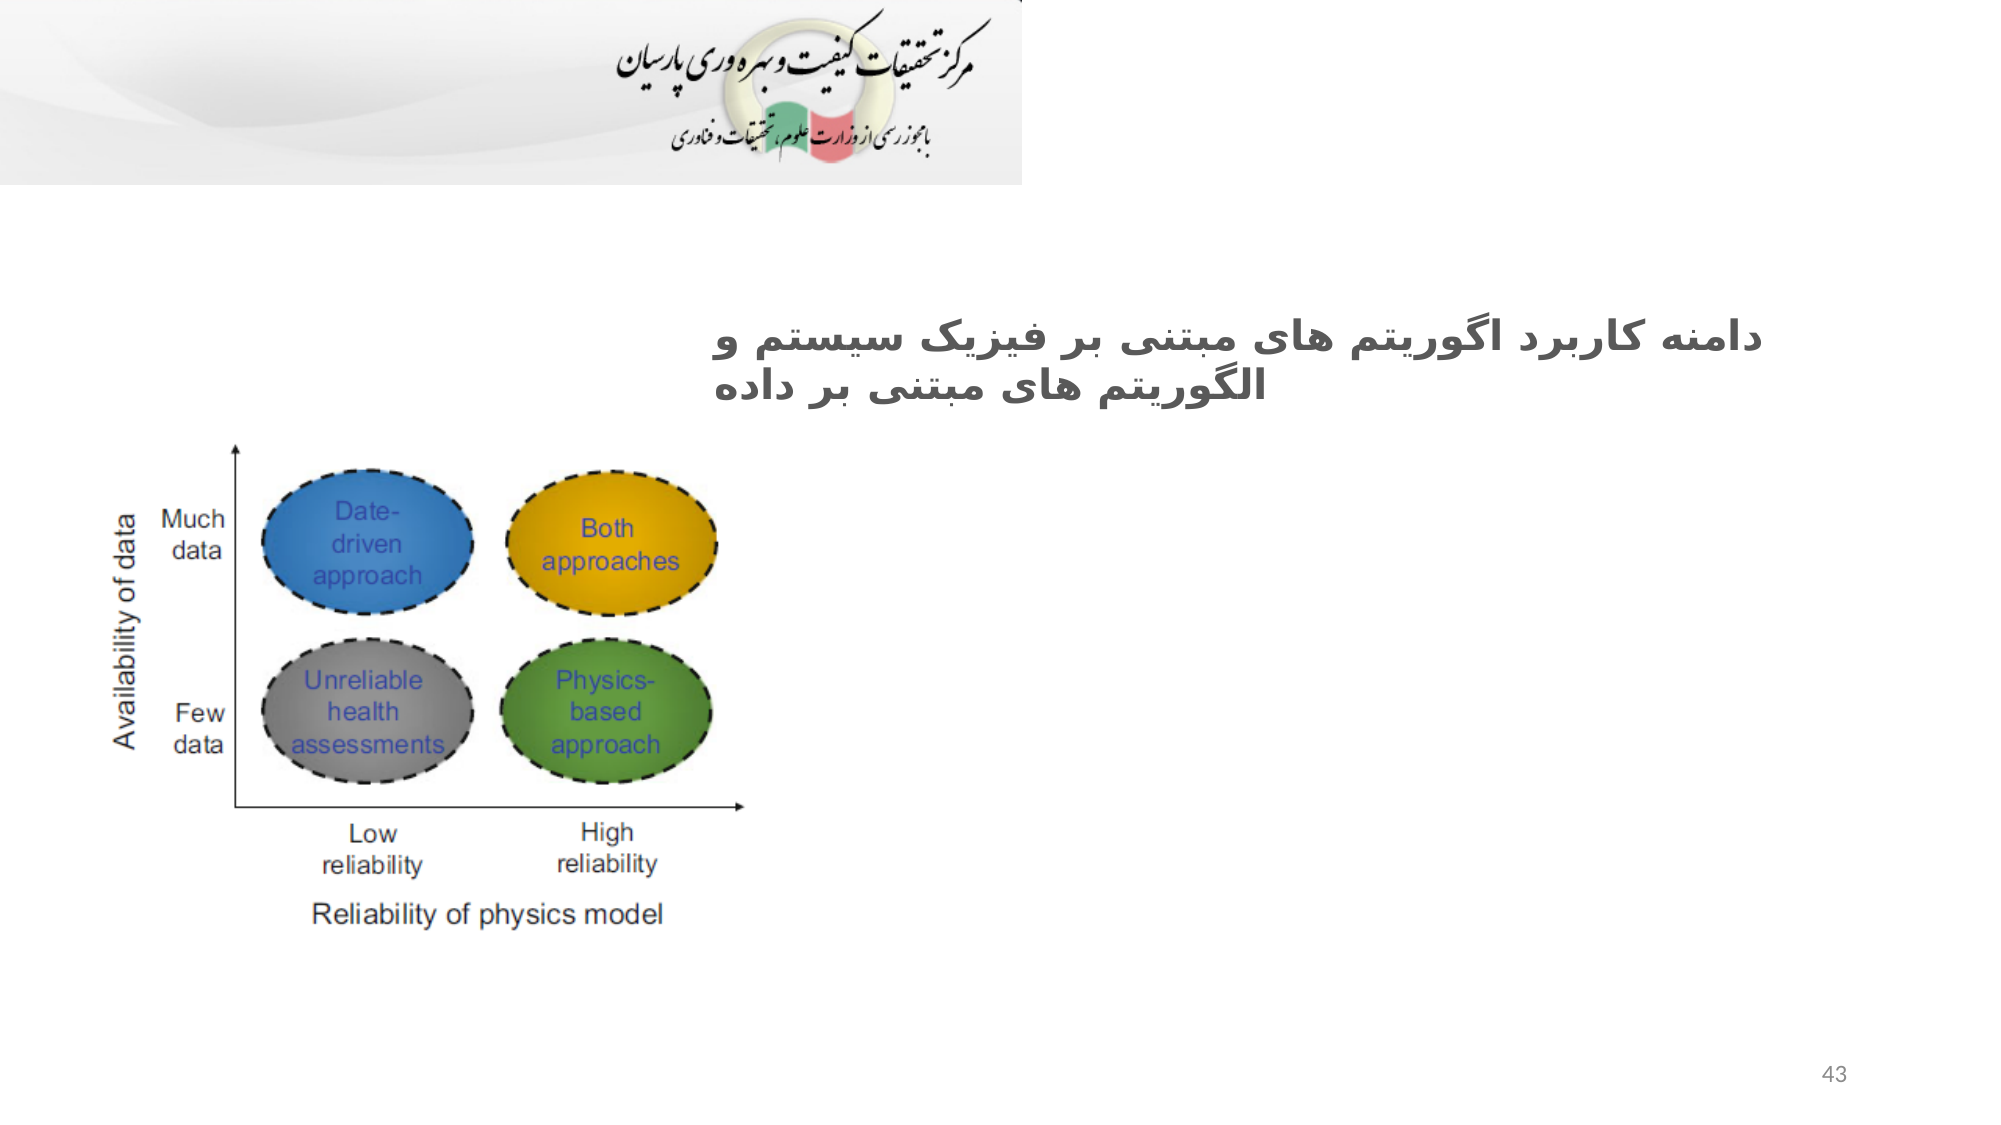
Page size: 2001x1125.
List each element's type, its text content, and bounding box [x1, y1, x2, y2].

slide_number 43 [1412, 1042, 1863, 1103]
text_box دامنه کاربرد اگوریتم های مبتنی بر فیزیک سیستم و الگوریتم های مبتنی بر داده [699, 300, 1867, 416]
picture [25, 434, 814, 943]
picture [0, 0, 1022, 185]
